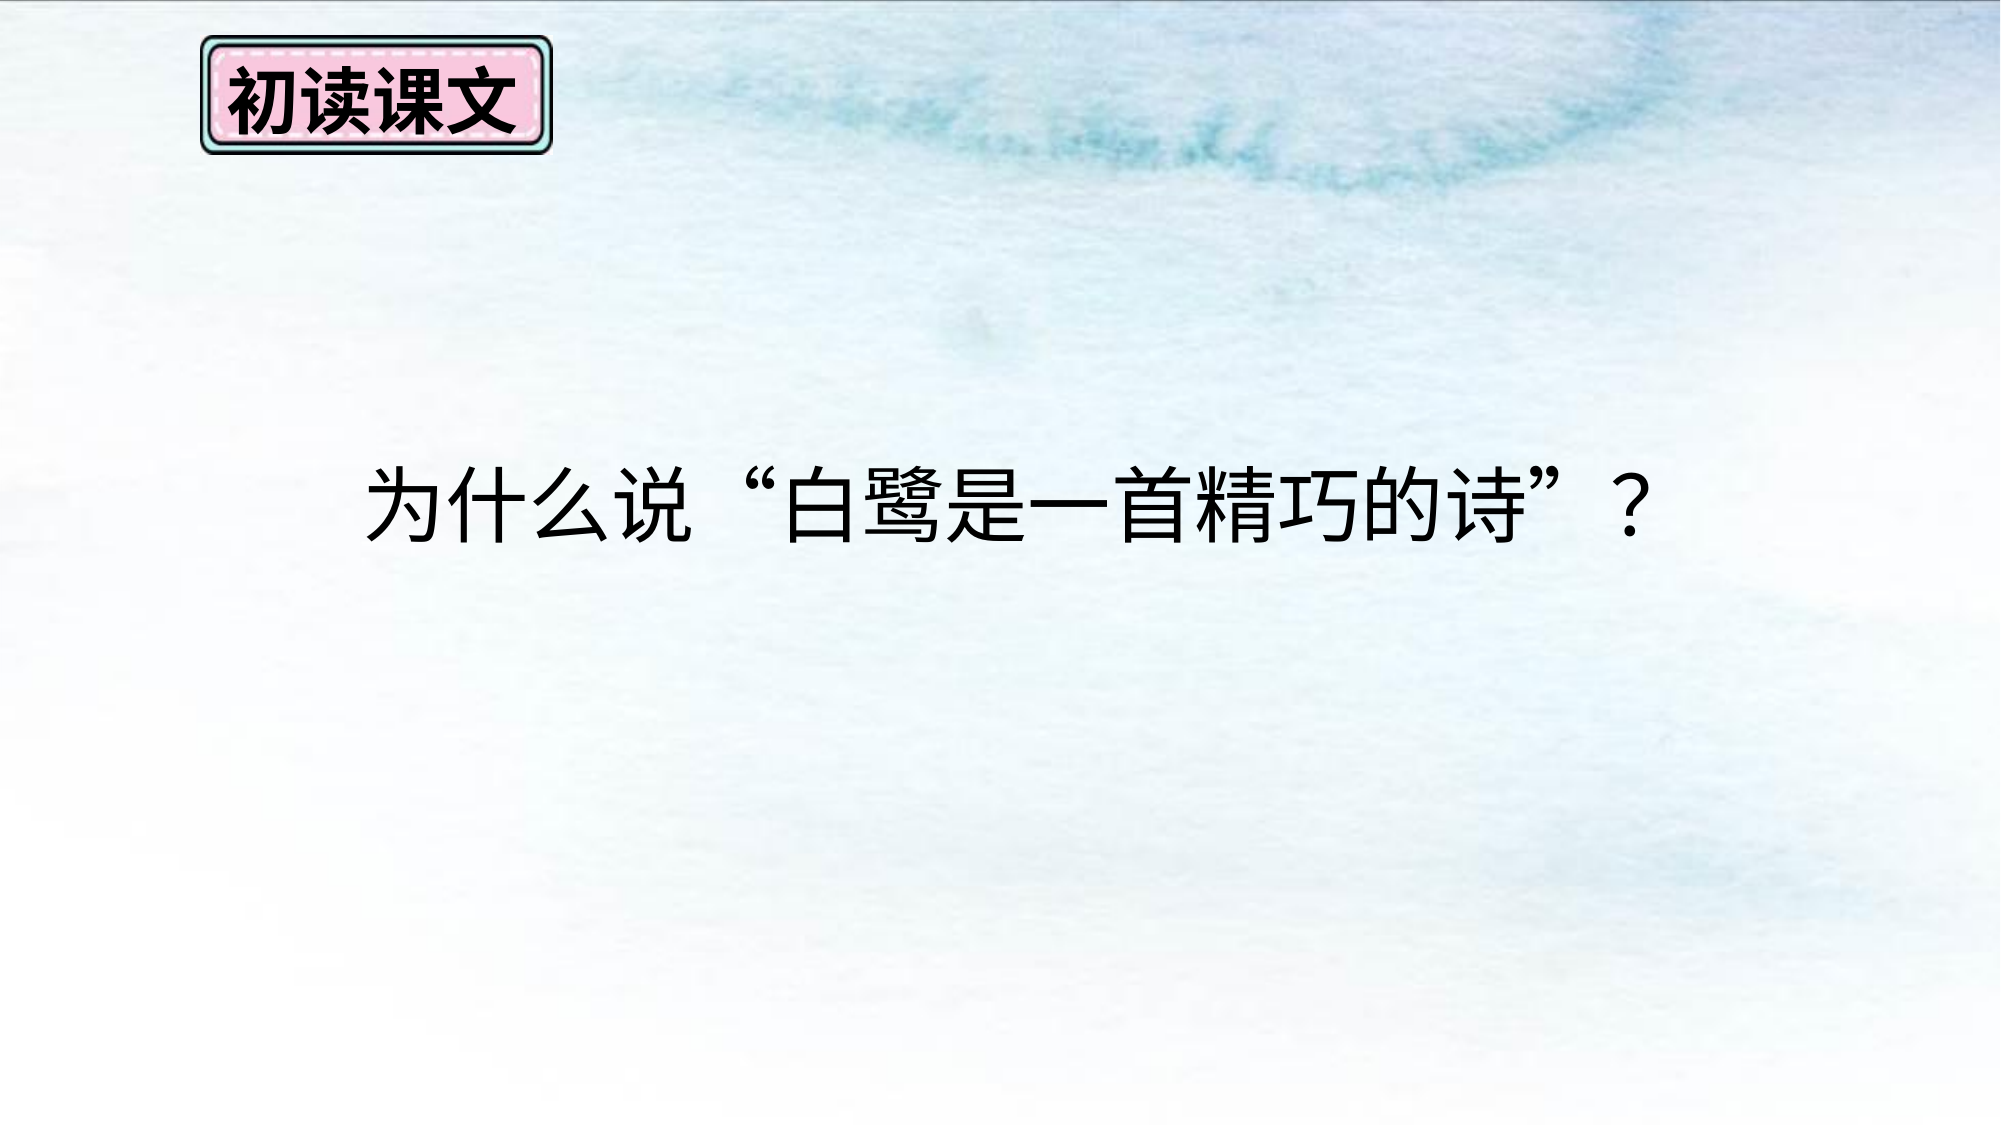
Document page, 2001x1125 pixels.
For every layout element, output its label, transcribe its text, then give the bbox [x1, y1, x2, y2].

picture [0, 0, 2001, 1125]
text_box 为什么说“白鹭是一首精巧的诗”？ [347, 445, 1653, 561]
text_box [199, 35, 554, 155]
